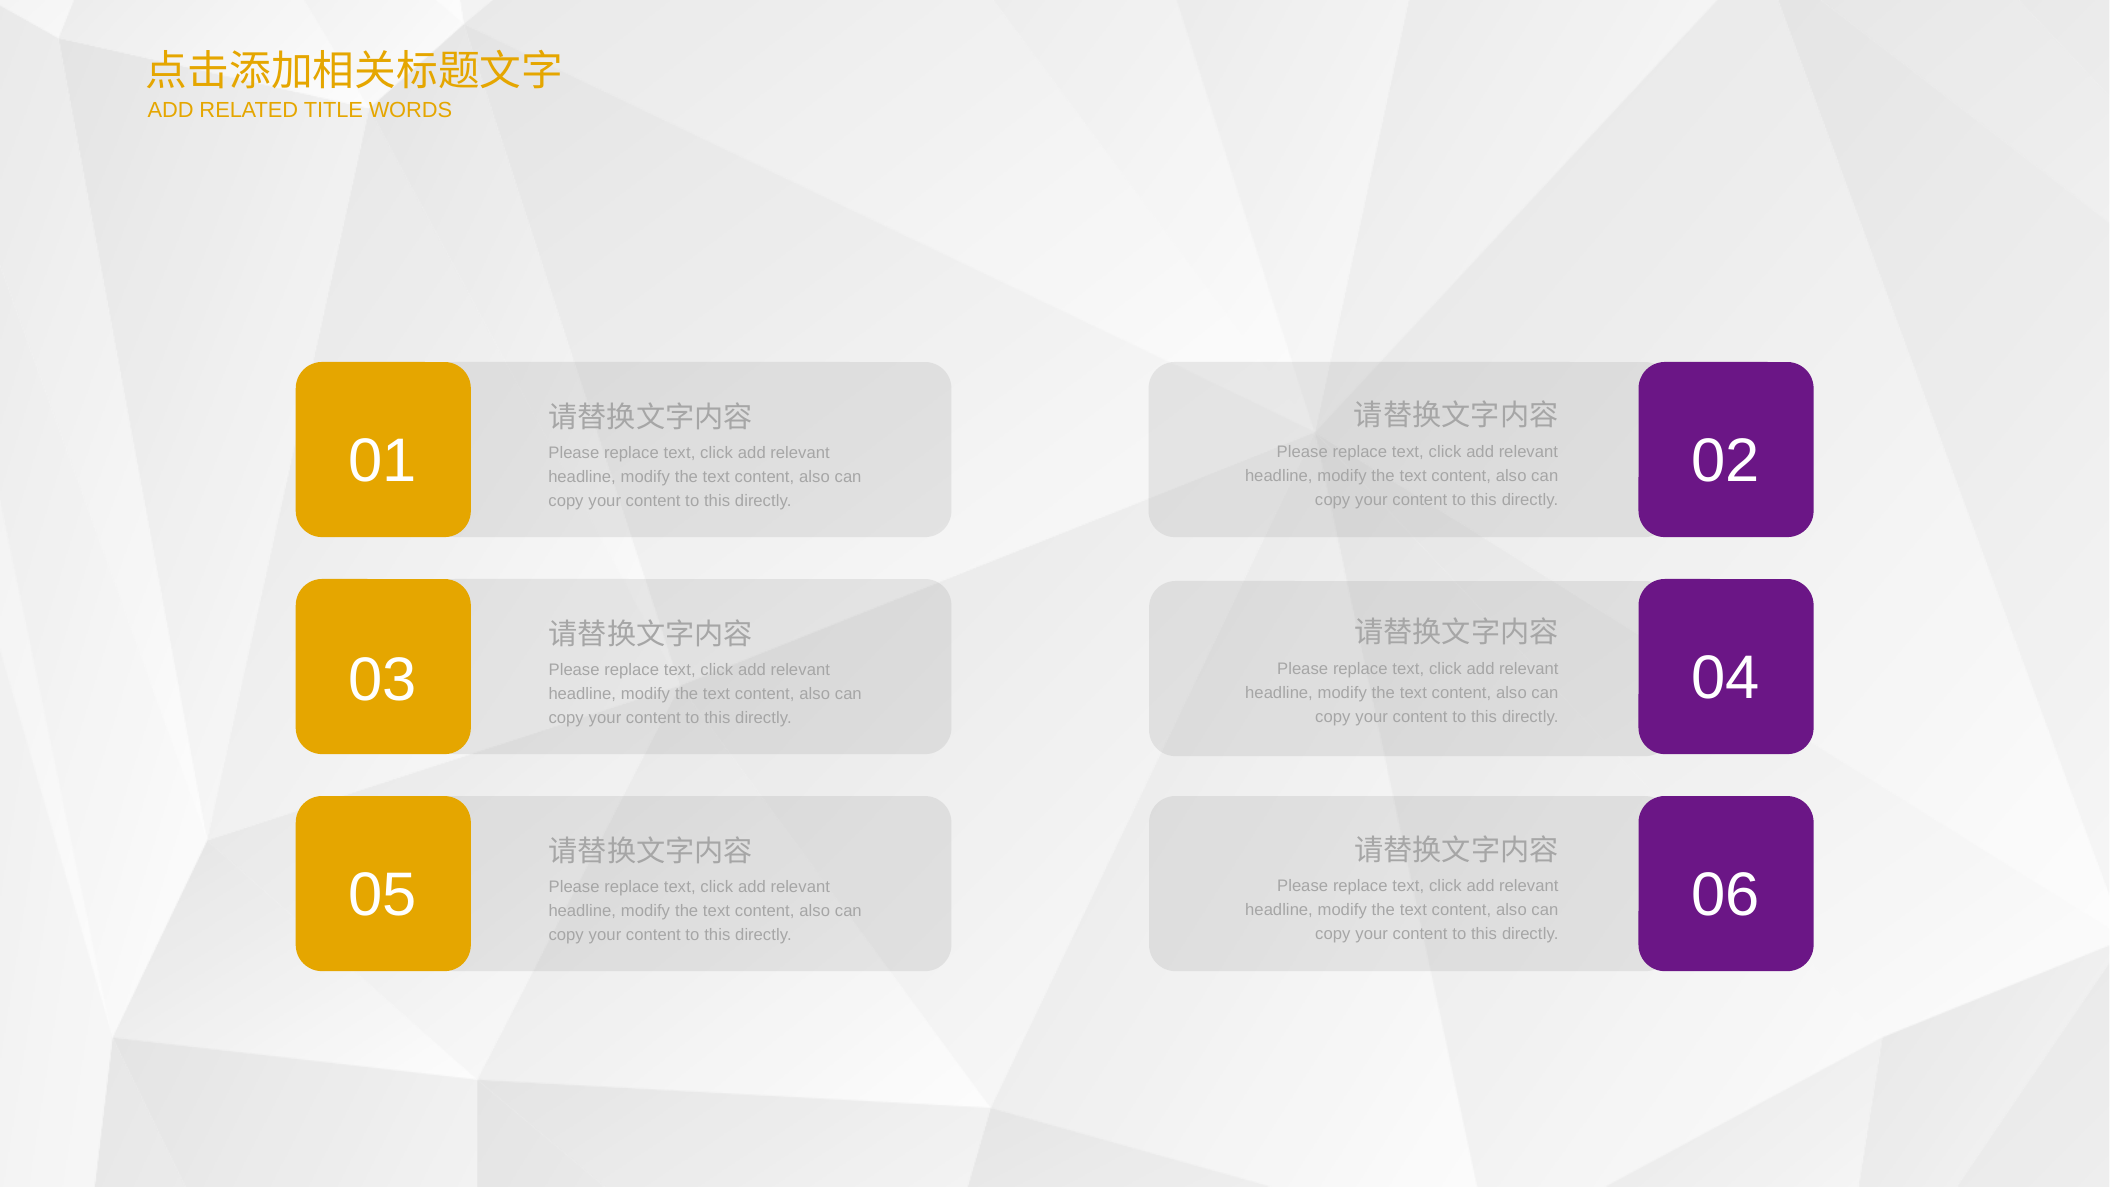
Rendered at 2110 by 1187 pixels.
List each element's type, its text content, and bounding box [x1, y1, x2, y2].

picture [0, 0, 2110, 1187]
text_box 点击添加相关标题文字 [145, 43, 564, 95]
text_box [295, 361, 1814, 972]
text_box ADD RELATED TITLE WORDS [147, 96, 453, 123]
